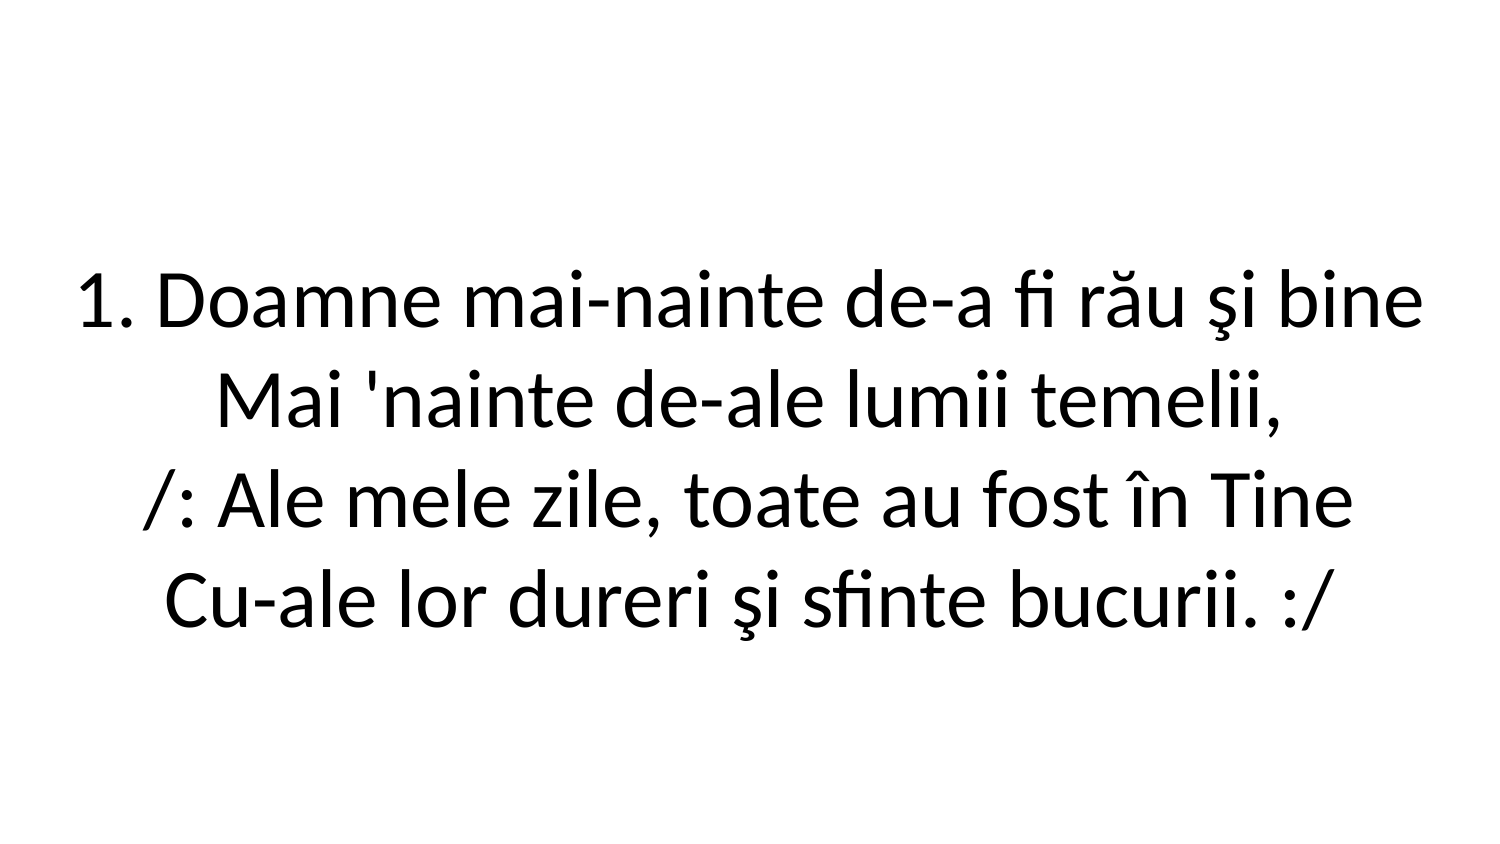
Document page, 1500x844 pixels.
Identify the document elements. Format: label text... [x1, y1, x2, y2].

text_box 1. Doamne mai-nainte de-a fi rău şi bine Mai 'nainte de-ale lumii temelii, /: Ale mele zile, toate au fost în Tine Cu-ale lor dureri şi sfinte bucurii. :/ [59, 192, 1441, 652]
